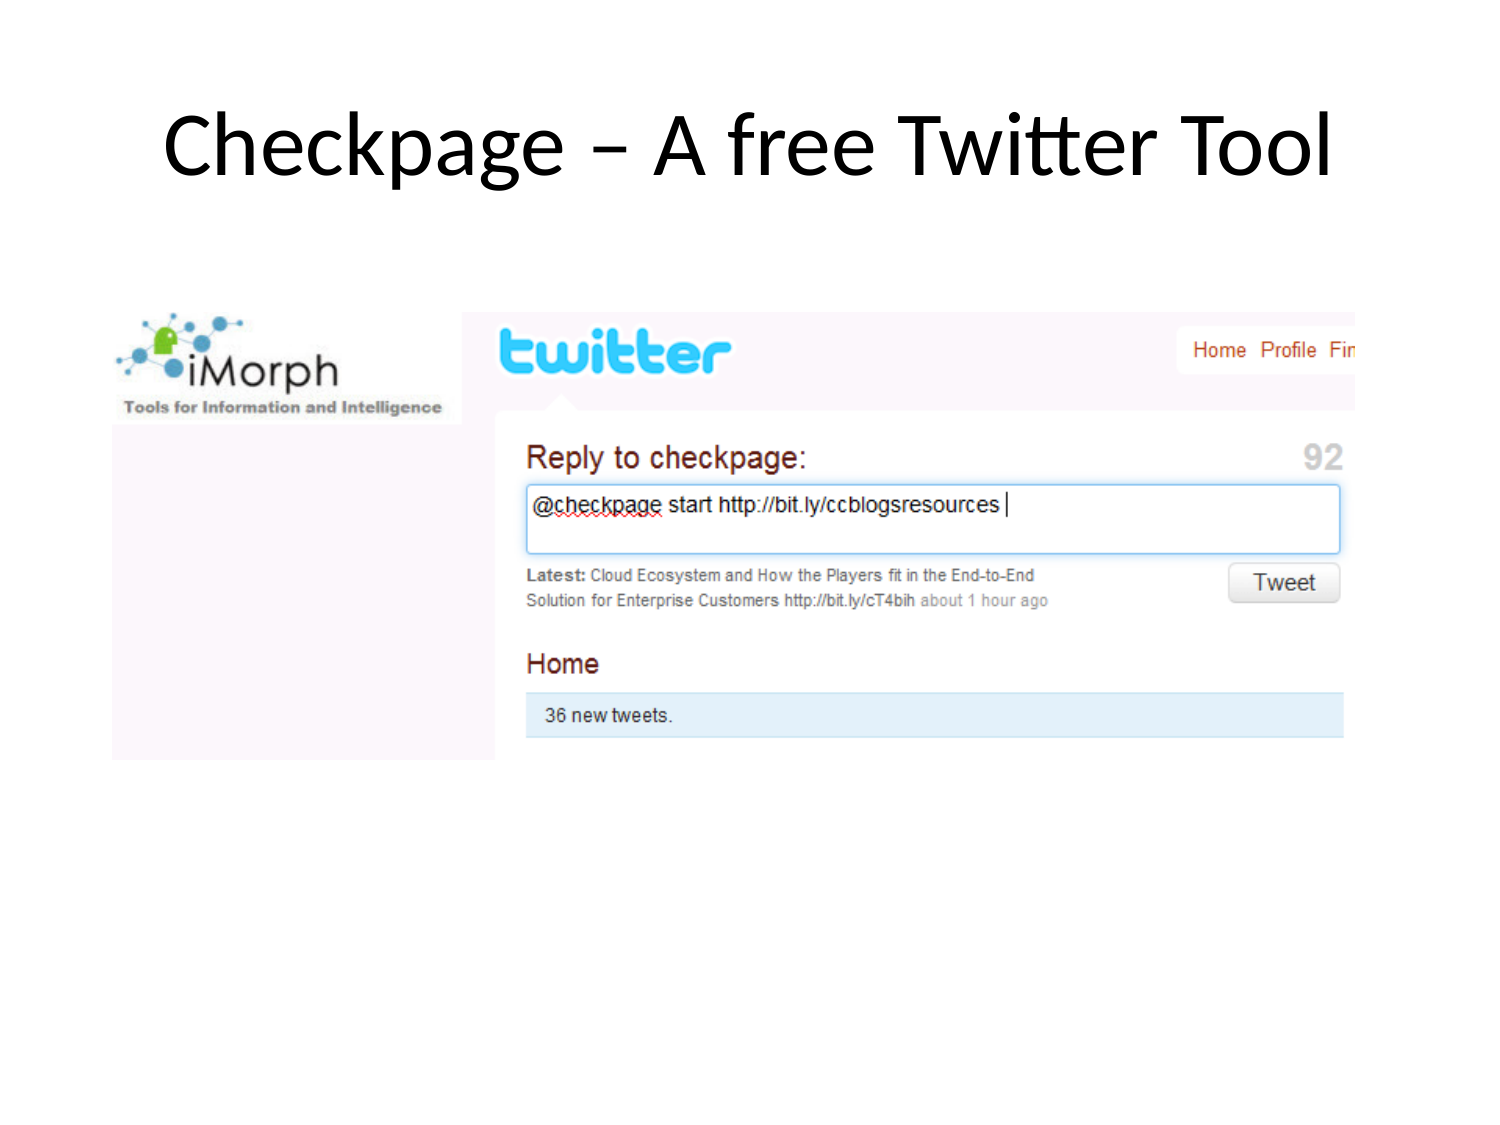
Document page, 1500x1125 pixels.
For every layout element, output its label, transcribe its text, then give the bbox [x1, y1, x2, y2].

title Checkpage – A free Twitter Tool [75, 45, 1425, 233]
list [112, 312, 1355, 760]
